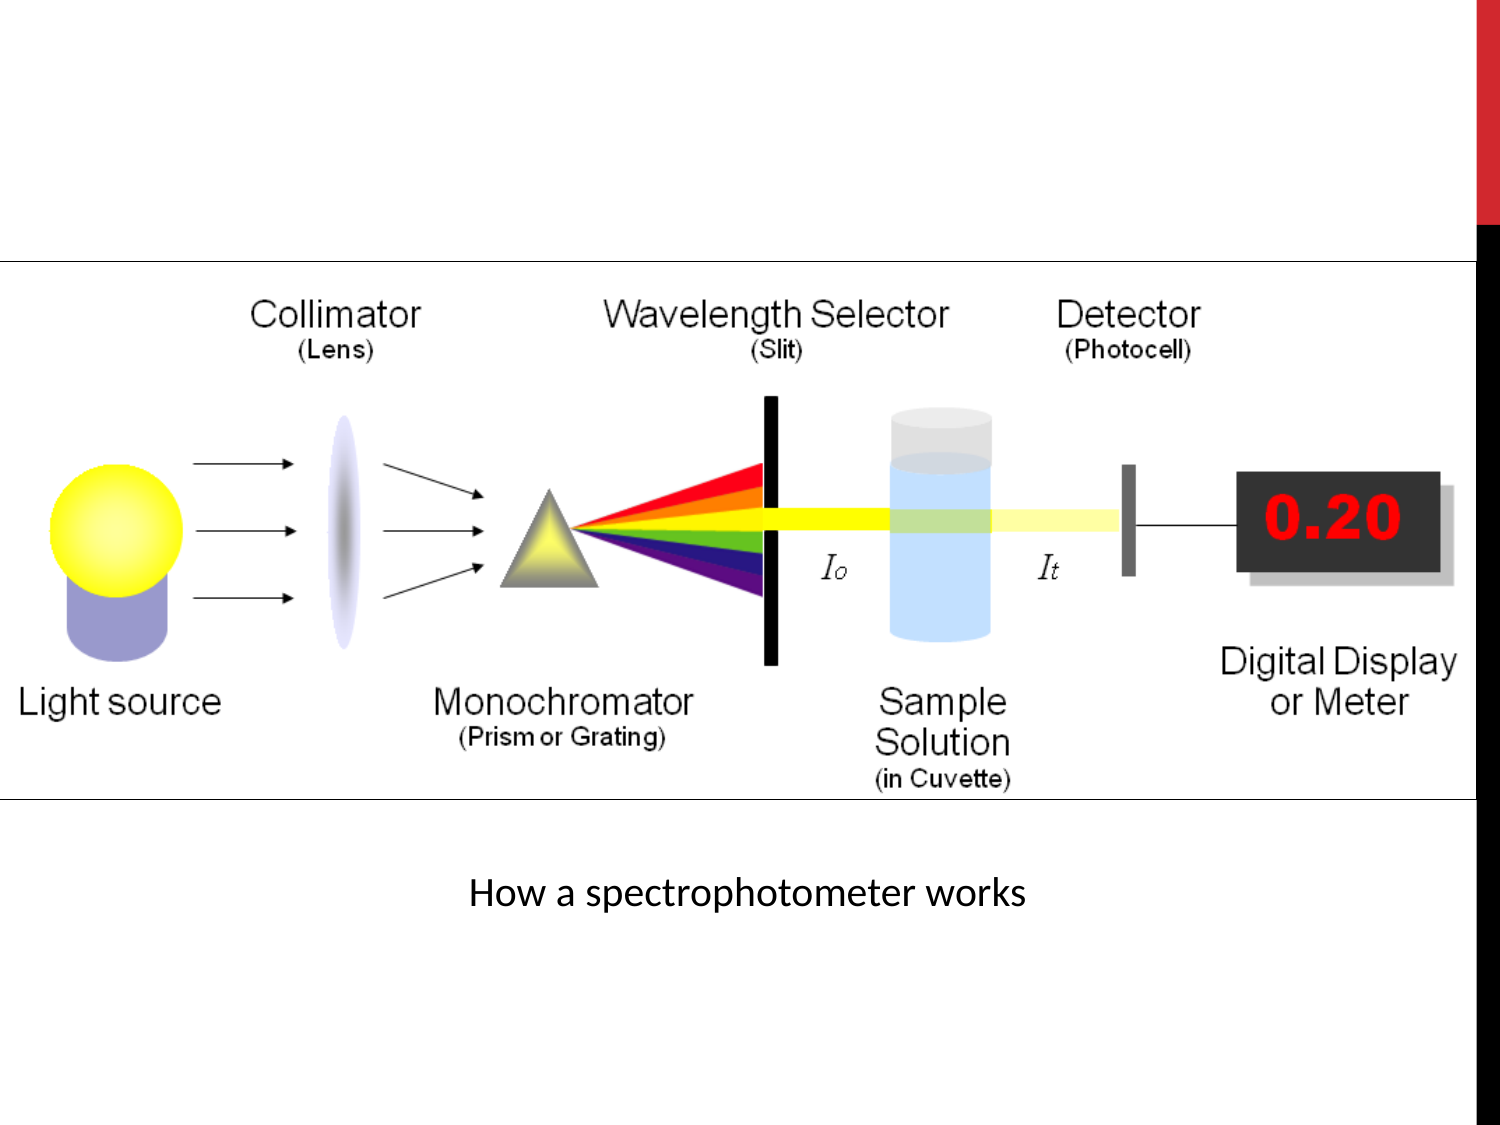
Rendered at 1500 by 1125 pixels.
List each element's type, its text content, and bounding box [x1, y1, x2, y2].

picture [0, 261, 1477, 800]
text_box How a spectrophotometer works [453, 857, 1042, 923]
